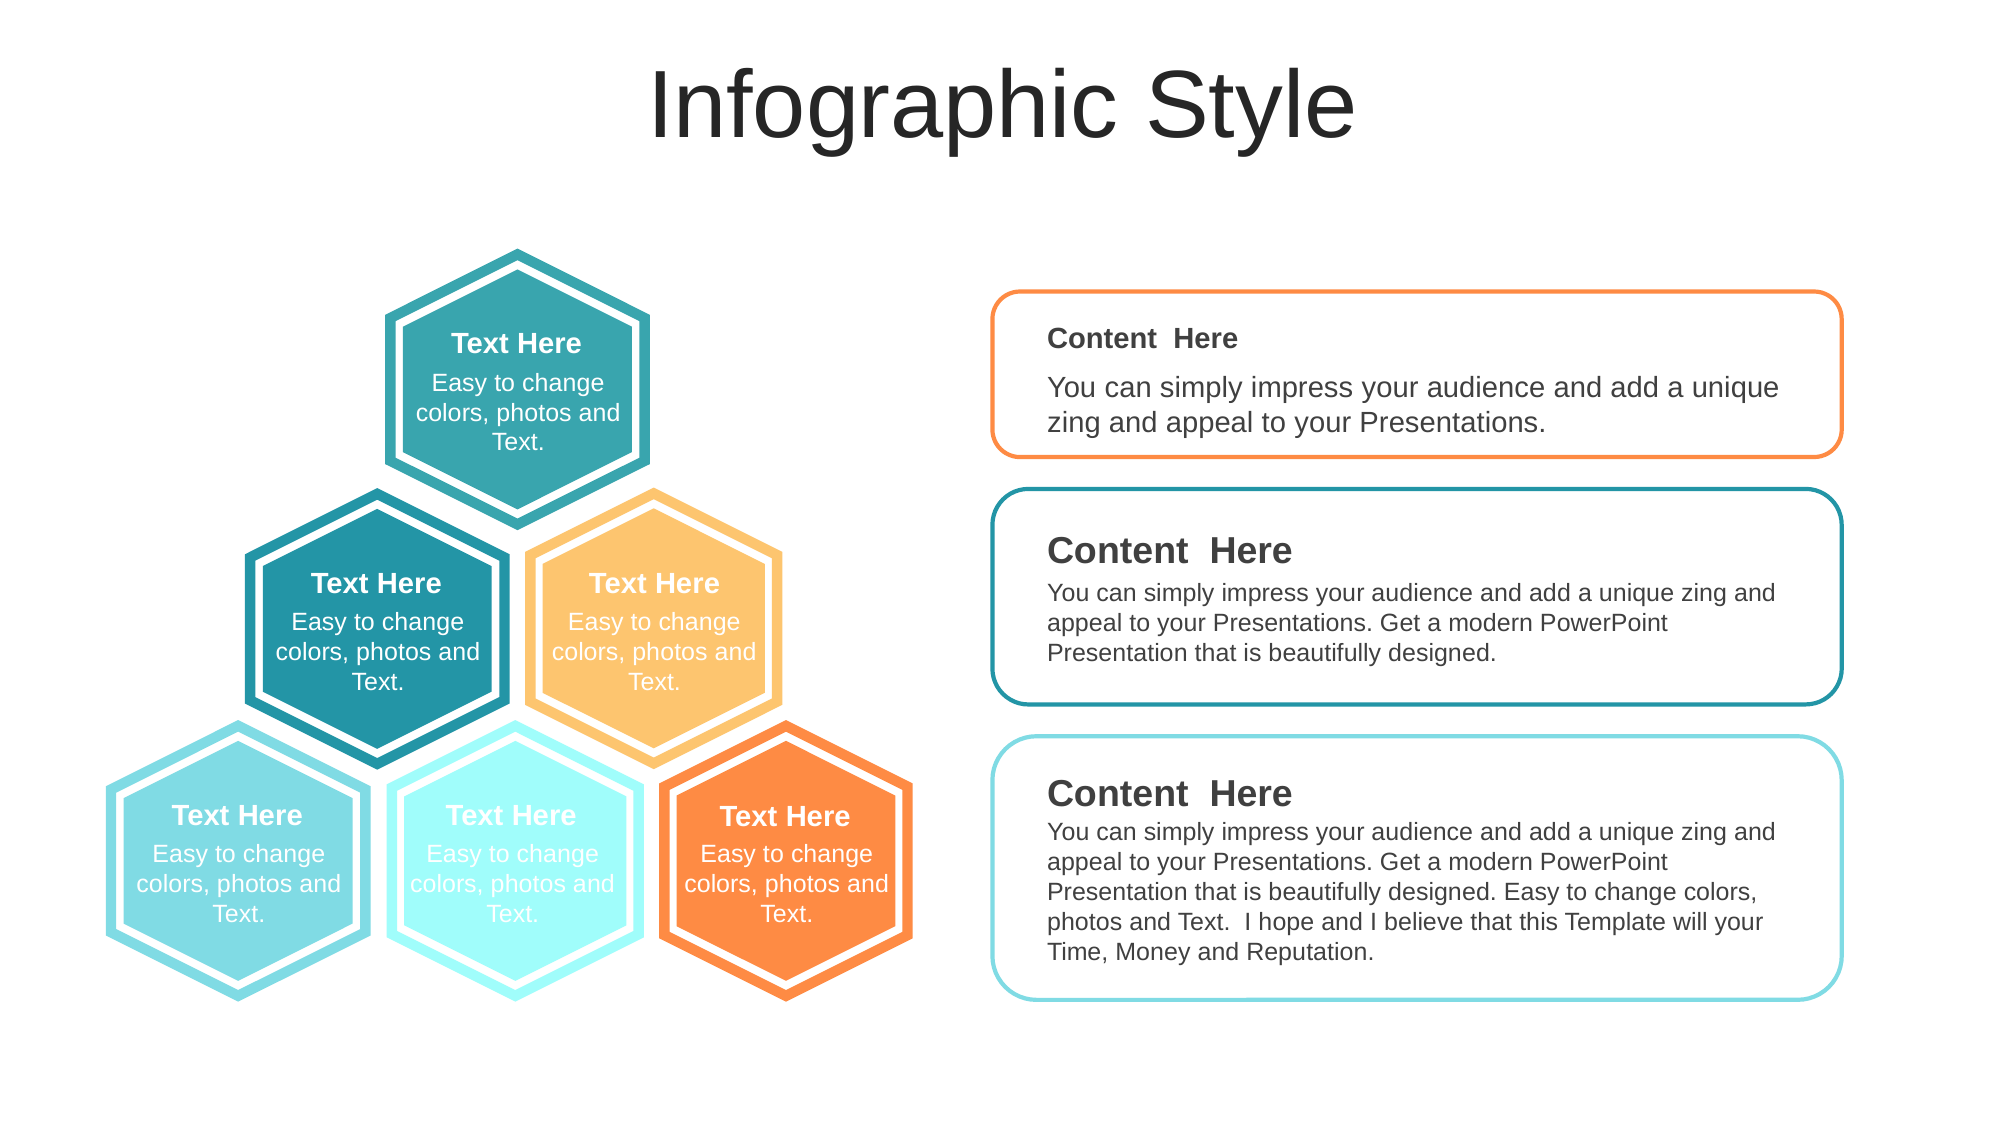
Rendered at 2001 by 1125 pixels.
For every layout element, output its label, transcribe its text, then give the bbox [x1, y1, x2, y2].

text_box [103, 733, 374, 989]
list Infographic Style [53, 47, 1952, 166]
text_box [1032, 311, 1821, 447]
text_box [382, 262, 653, 517]
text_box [531, 556, 778, 702]
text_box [651, 739, 921, 983]
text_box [388, 789, 636, 934]
text_box [991, 290, 1843, 459]
text_box [991, 735, 1843, 1001]
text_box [380, 737, 651, 985]
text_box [110, 789, 366, 934]
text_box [1032, 518, 1821, 676]
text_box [1032, 761, 1821, 975]
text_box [389, 317, 645, 462]
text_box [658, 789, 914, 934]
text_box [991, 487, 1843, 706]
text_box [518, 504, 789, 752]
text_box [249, 556, 505, 702]
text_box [242, 501, 513, 757]
